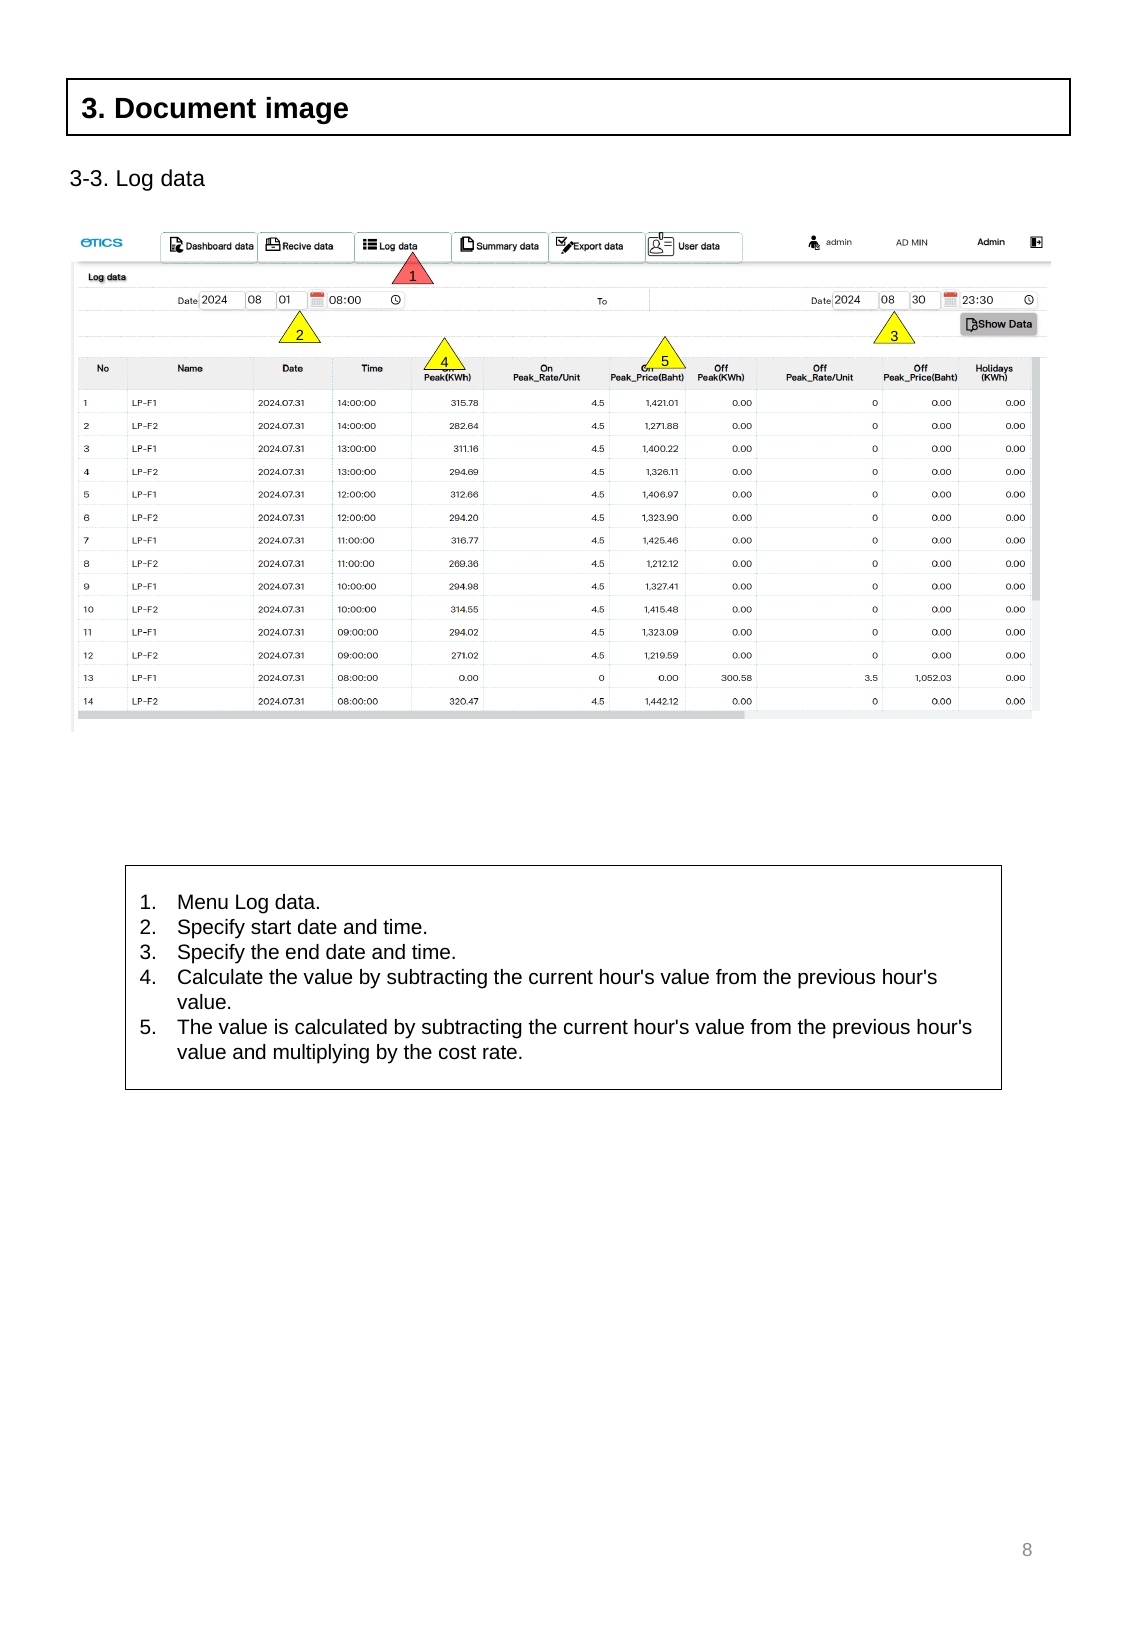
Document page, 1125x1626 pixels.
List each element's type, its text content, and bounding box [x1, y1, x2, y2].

picture [71, 232, 1051, 732]
text_box 3-3. Log data [54, 156, 744, 199]
text_box 3. Document image [66, 78, 1071, 136]
slide_number 8 [794, 1506, 1048, 1593]
text_box Menu Log data. Specify start date and time. Specify the end date and time. Calculate the value by subtracting the current hour's value from the previous hour's value. The value is calculated by subtracting the current hour's value from the previous hour's value and multiplying by the cost rate. [124, 865, 1002, 1090]
